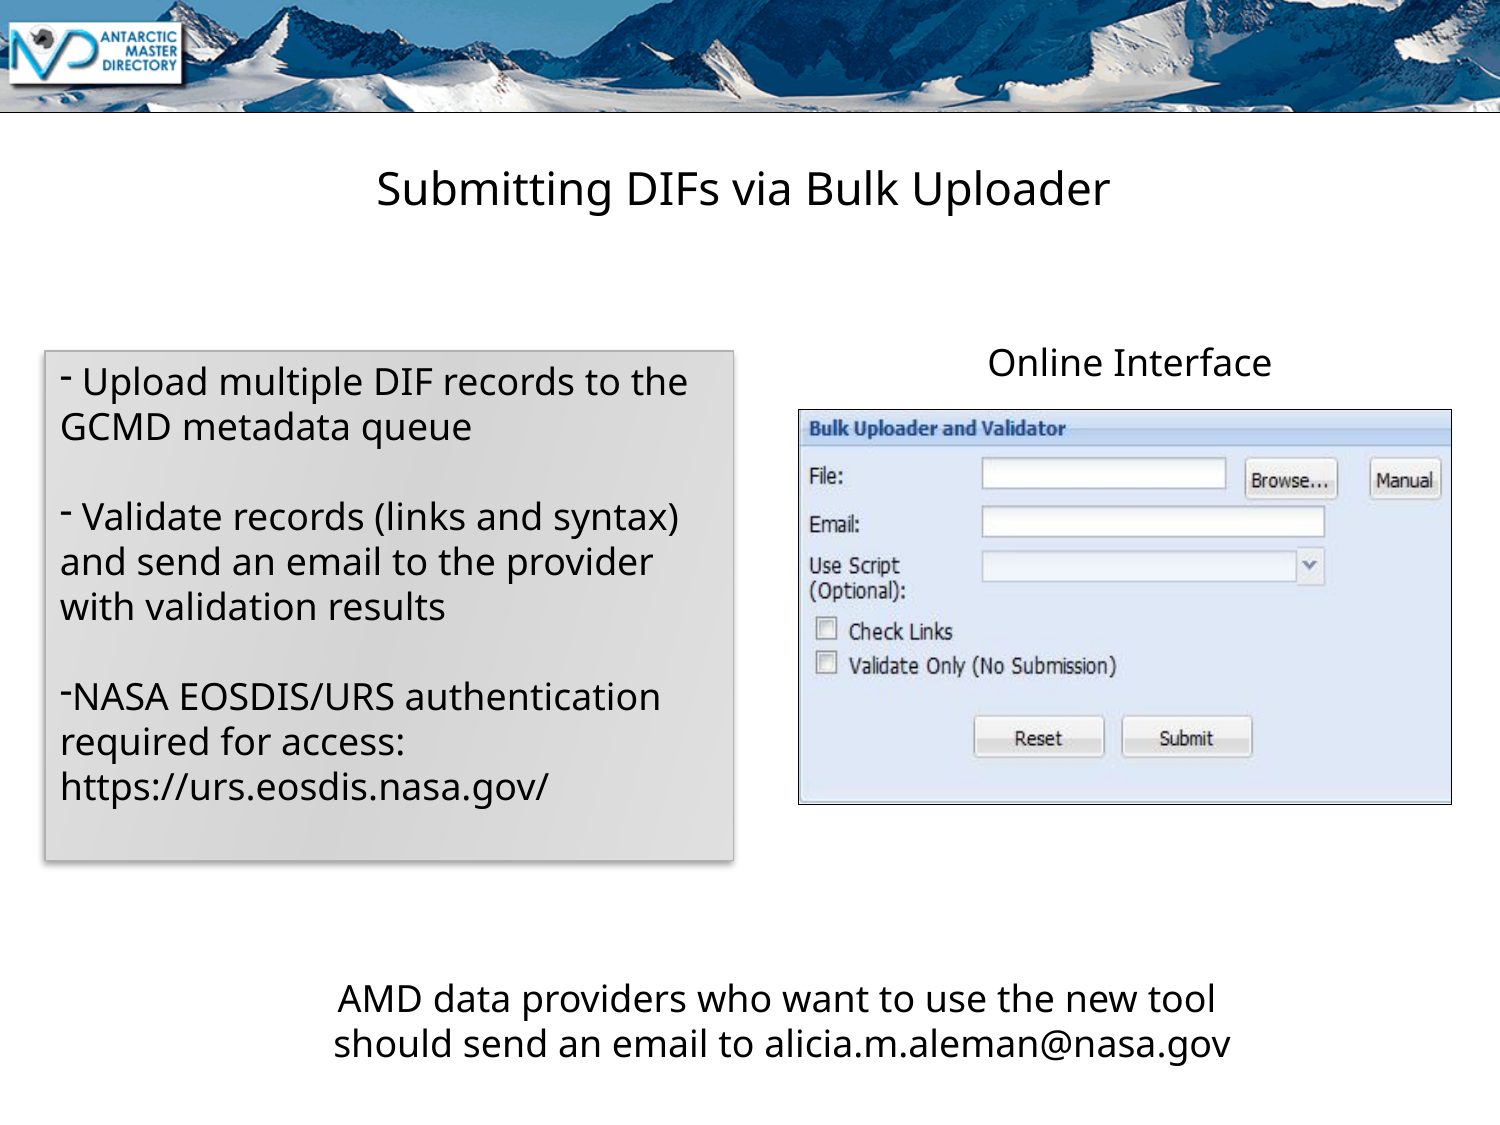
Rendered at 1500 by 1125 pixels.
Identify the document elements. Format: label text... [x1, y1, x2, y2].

text_box Online Interface [841, 317, 1419, 406]
title Submitting DIFs via Bulk Uploader [361, 162, 1442, 222]
picture [798, 408, 1453, 805]
text_box Upload multiple DIF records to the GCMD metadata queue Validate records (links and syntax) and send an email to the provider with validation results NASA EOSDIS/URS authentication required for access: https://urs.eosdis.nasa.gov/ [44, 350, 734, 861]
picture [0, 0, 1500, 112]
text_box AMD data providers who want to use the new tool should send an email to alicia.m.aleman@nasa.gov [252, 967, 1313, 1074]
